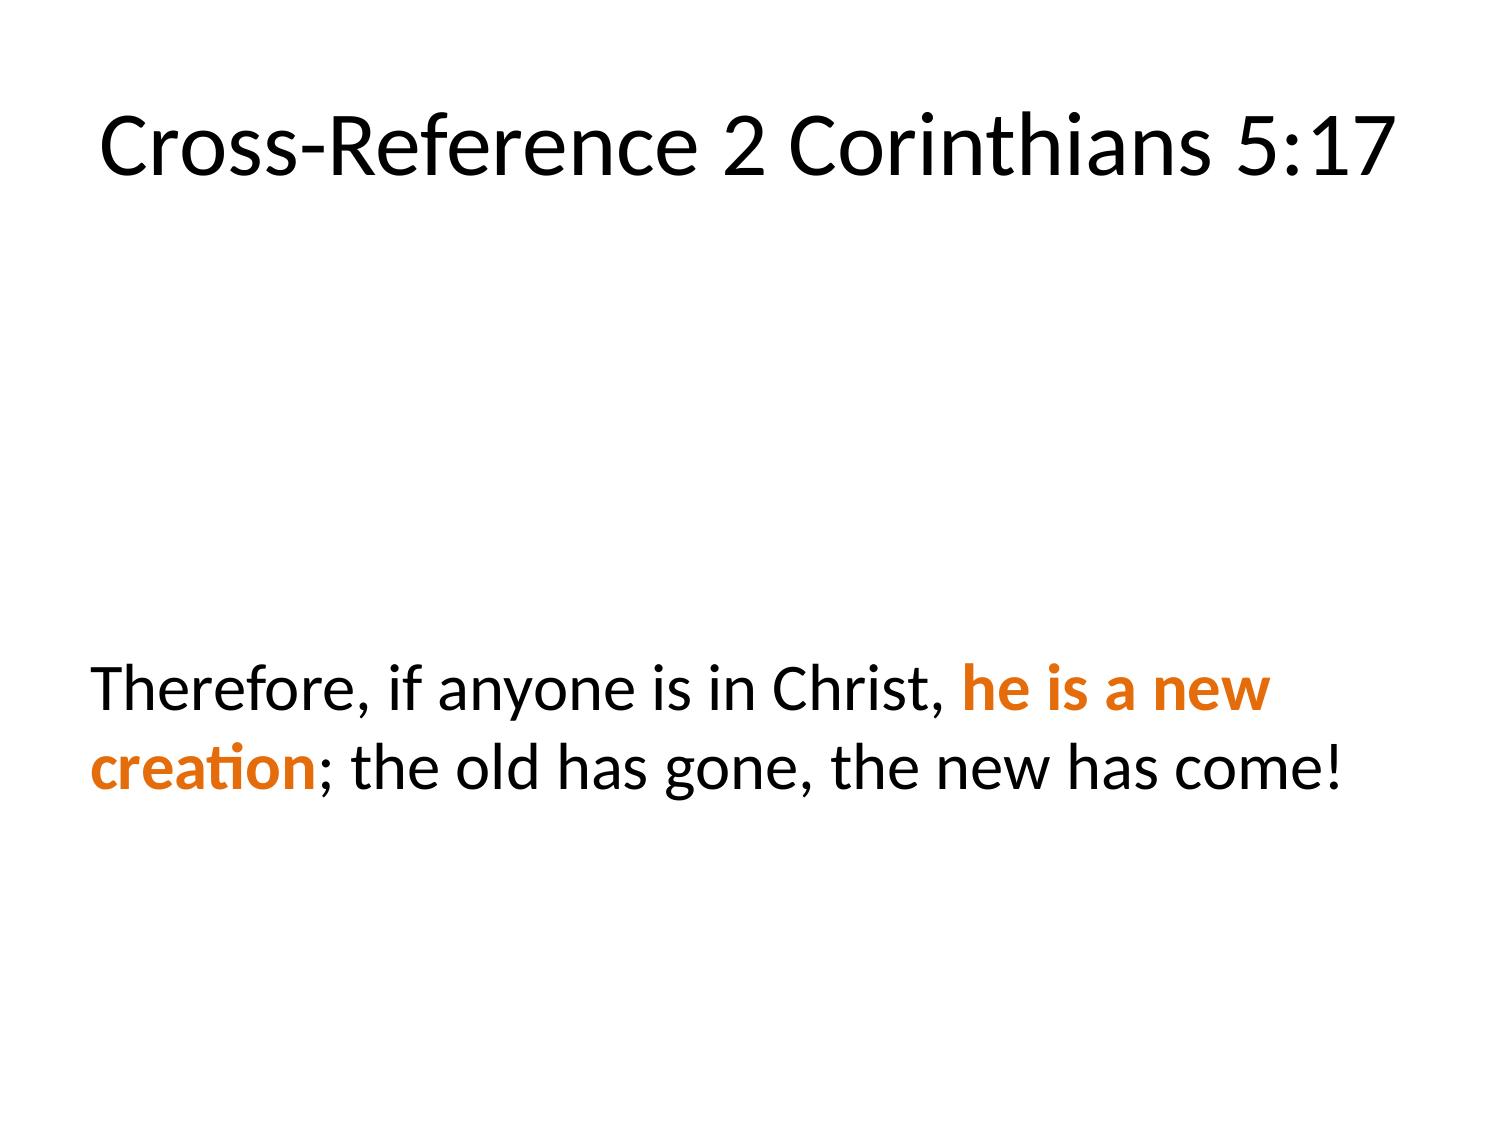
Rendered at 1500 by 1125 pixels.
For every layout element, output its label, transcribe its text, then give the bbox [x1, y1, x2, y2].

list Therefore, if anyone is in Christ, he is a new creation; the old has gone, the new has come! [75, 262, 1425, 1005]
title Cross-Reference 2 Corinthians 5:17 [75, 45, 1425, 233]
